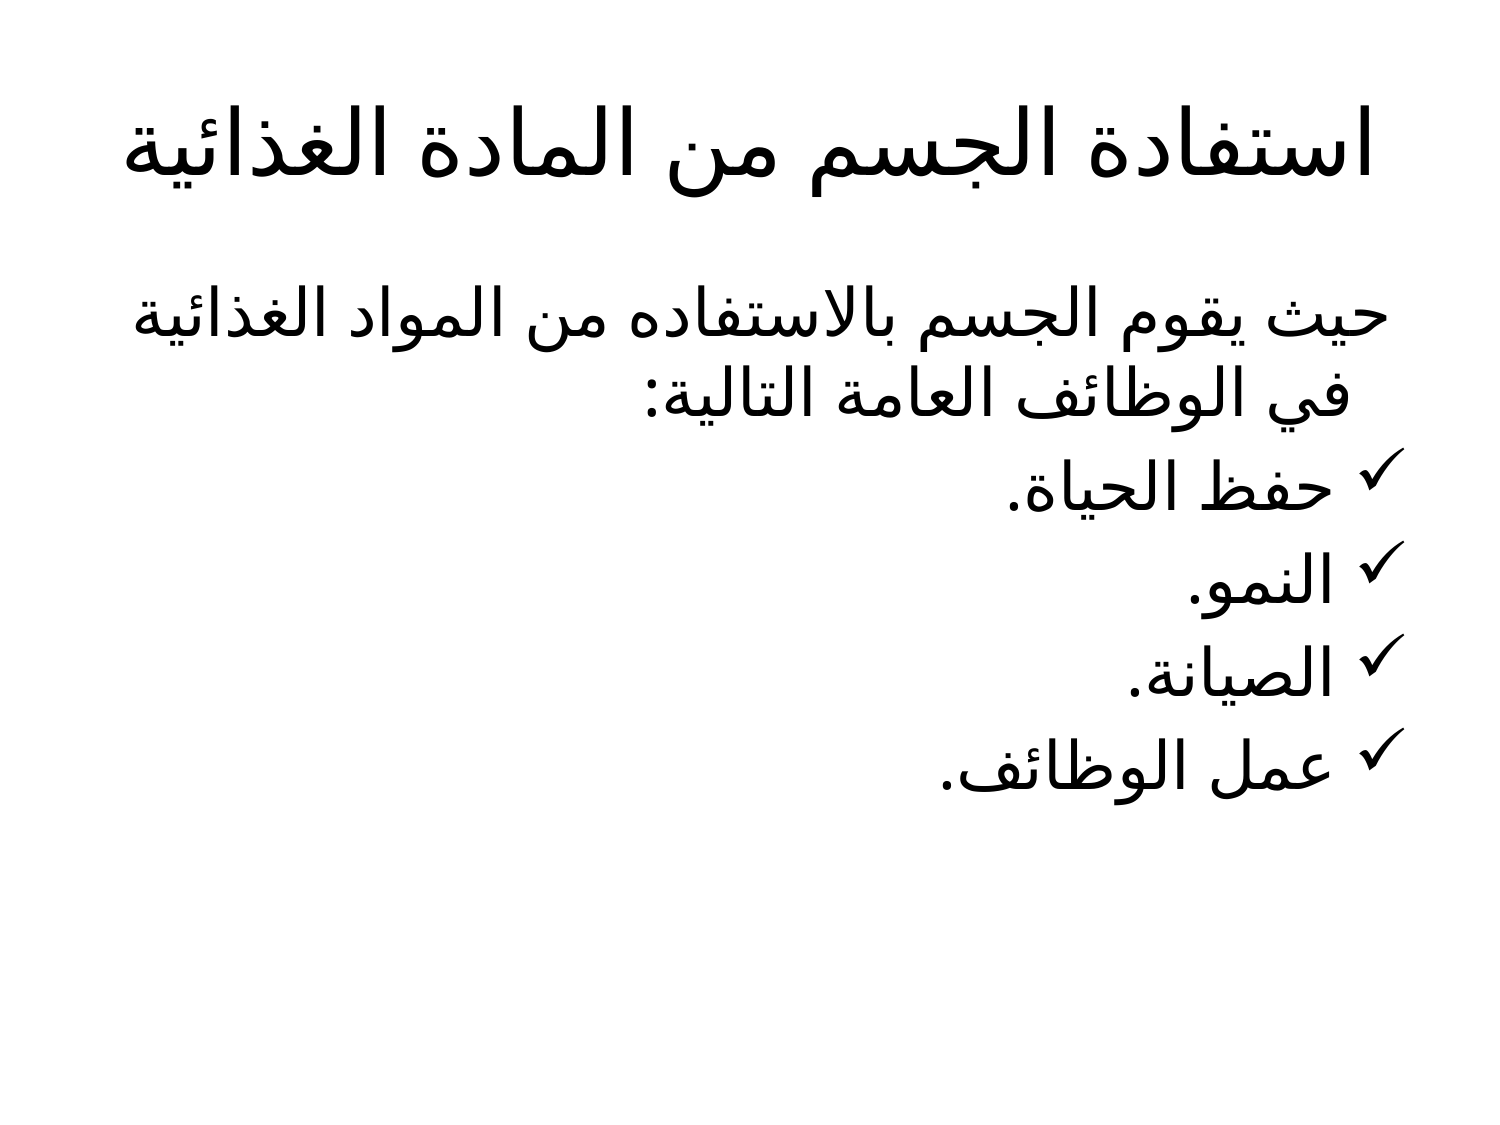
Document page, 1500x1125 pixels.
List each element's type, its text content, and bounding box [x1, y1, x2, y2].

list حيث يقوم الجسم بالاستفاده من المواد الغذائية في الوظائف العامة التالية: حفظ الحياة. النمو. الصيانة. عمل الوظائف. [75, 262, 1425, 1005]
title استفادة الجسم من المادة الغذائية [75, 45, 1425, 233]
